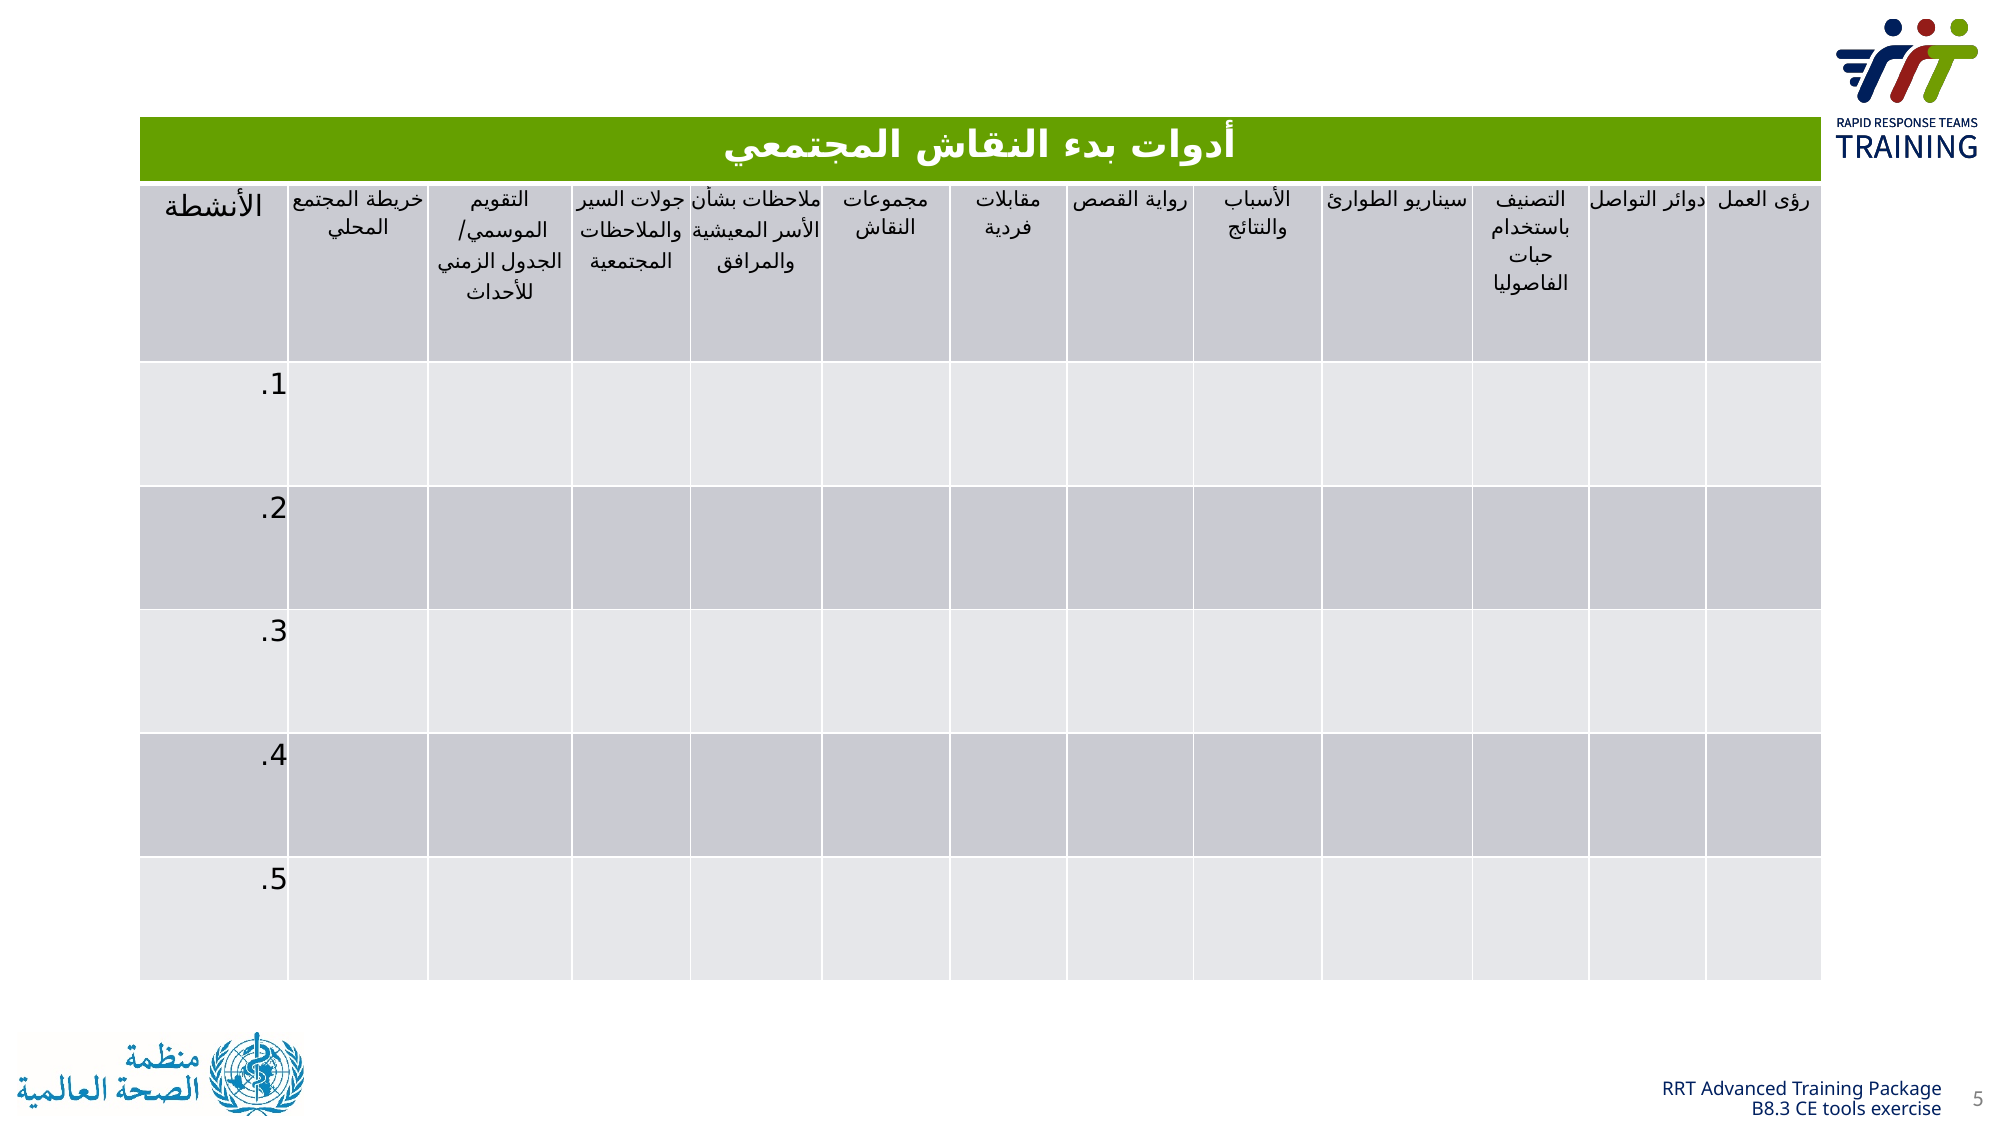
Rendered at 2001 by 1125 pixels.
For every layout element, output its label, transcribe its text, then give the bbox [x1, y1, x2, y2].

table_cell [691, 734, 821, 856]
table_cell [429, 858, 571, 980]
table_cell [1068, 610, 1193, 732]
table_cell [289, 734, 427, 856]
picture [1835, 19, 1978, 167]
table_cell 1. [140, 363, 287, 485]
table_cell 3. [140, 610, 287, 732]
table_cell 4. [140, 734, 287, 856]
table_cell الأنشطة [140, 186, 287, 361]
table_cell [1473, 734, 1588, 856]
table_cell التقويم الموسمي/ الجدول الزمني للأحداث [429, 186, 571, 361]
table_cell رؤى العمل [1707, 186, 1821, 361]
table_cell [289, 487, 427, 609]
table_cell [823, 734, 949, 856]
table_cell [823, 610, 949, 732]
table_cell [1473, 363, 1588, 485]
table_cell [1323, 858, 1472, 980]
table_cell [951, 363, 1066, 485]
table_cell [429, 487, 571, 609]
table_cell [573, 734, 690, 856]
table_cell [951, 858, 1066, 980]
table_cell [1323, 487, 1472, 609]
table_cell مجموعات النقاش [823, 186, 949, 361]
table_cell [289, 858, 427, 980]
table_cell مقابلات فردية [951, 186, 1066, 361]
table_cell [1068, 734, 1193, 856]
table_cell [1473, 610, 1588, 732]
table_cell [1590, 487, 1705, 609]
table_cell [289, 363, 427, 485]
table_cell الأسباب والنتائج [1194, 186, 1321, 361]
table_cell [429, 734, 571, 856]
table_cell [1068, 858, 1193, 980]
table_cell [823, 363, 949, 485]
table_cell 2. [140, 487, 287, 609]
table_cell [1194, 610, 1321, 732]
table_cell خريطة المجتمع المحلي [289, 186, 427, 361]
table_cell 5. [140, 858, 287, 980]
table_cell [1707, 487, 1821, 609]
table_cell [1590, 363, 1705, 485]
table_cell [573, 487, 690, 609]
table_cell [1194, 858, 1321, 980]
table_cell [1194, 487, 1321, 609]
table_cell ملاحظات بشأن الأسر المعيشية والمرافق [691, 186, 821, 361]
table_cell دوائر التواصل [1590, 186, 1705, 361]
table_cell [951, 734, 1066, 856]
table_cell [289, 610, 427, 732]
table_cell [1473, 487, 1588, 609]
table_cell [1323, 363, 1472, 485]
table_cell [573, 610, 690, 732]
table_cell [1590, 858, 1705, 980]
table_cell [691, 487, 821, 609]
table_cell [823, 487, 949, 609]
table_cell [1068, 363, 1193, 485]
table_cell [573, 858, 690, 980]
table_header أدوات بدء النقاش المجتمعي [140, 117, 1821, 181]
table_cell [1590, 734, 1705, 856]
table_cell التصنيف باستخدام حبات الفاصوليا [1473, 186, 1588, 361]
table_cell جولات السير والملاحظات المجتمعية [573, 186, 690, 361]
table_cell [1323, 610, 1472, 732]
picture [17, 1032, 304, 1116]
table_cell [429, 363, 571, 485]
table_cell [573, 363, 690, 485]
table_cell [1590, 610, 1705, 732]
table_cell [951, 487, 1066, 609]
table_cell [823, 858, 949, 980]
table_cell [1194, 734, 1321, 856]
table_cell [1323, 734, 1472, 856]
table_cell [1707, 363, 1821, 485]
table_cell [1068, 487, 1193, 609]
table_cell [1473, 858, 1588, 980]
table_cell [1707, 858, 1821, 980]
table_cell [1194, 363, 1321, 485]
table_cell [951, 610, 1066, 732]
table_cell [1707, 734, 1821, 856]
table_cell [1707, 610, 1821, 732]
table_cell [691, 610, 821, 732]
table_cell سيناريو الطوارئ [1323, 186, 1472, 361]
table_cell [691, 363, 821, 485]
table_cell [691, 858, 821, 980]
table_cell [429, 610, 571, 732]
table_cell رواية القصص [1068, 186, 1193, 361]
